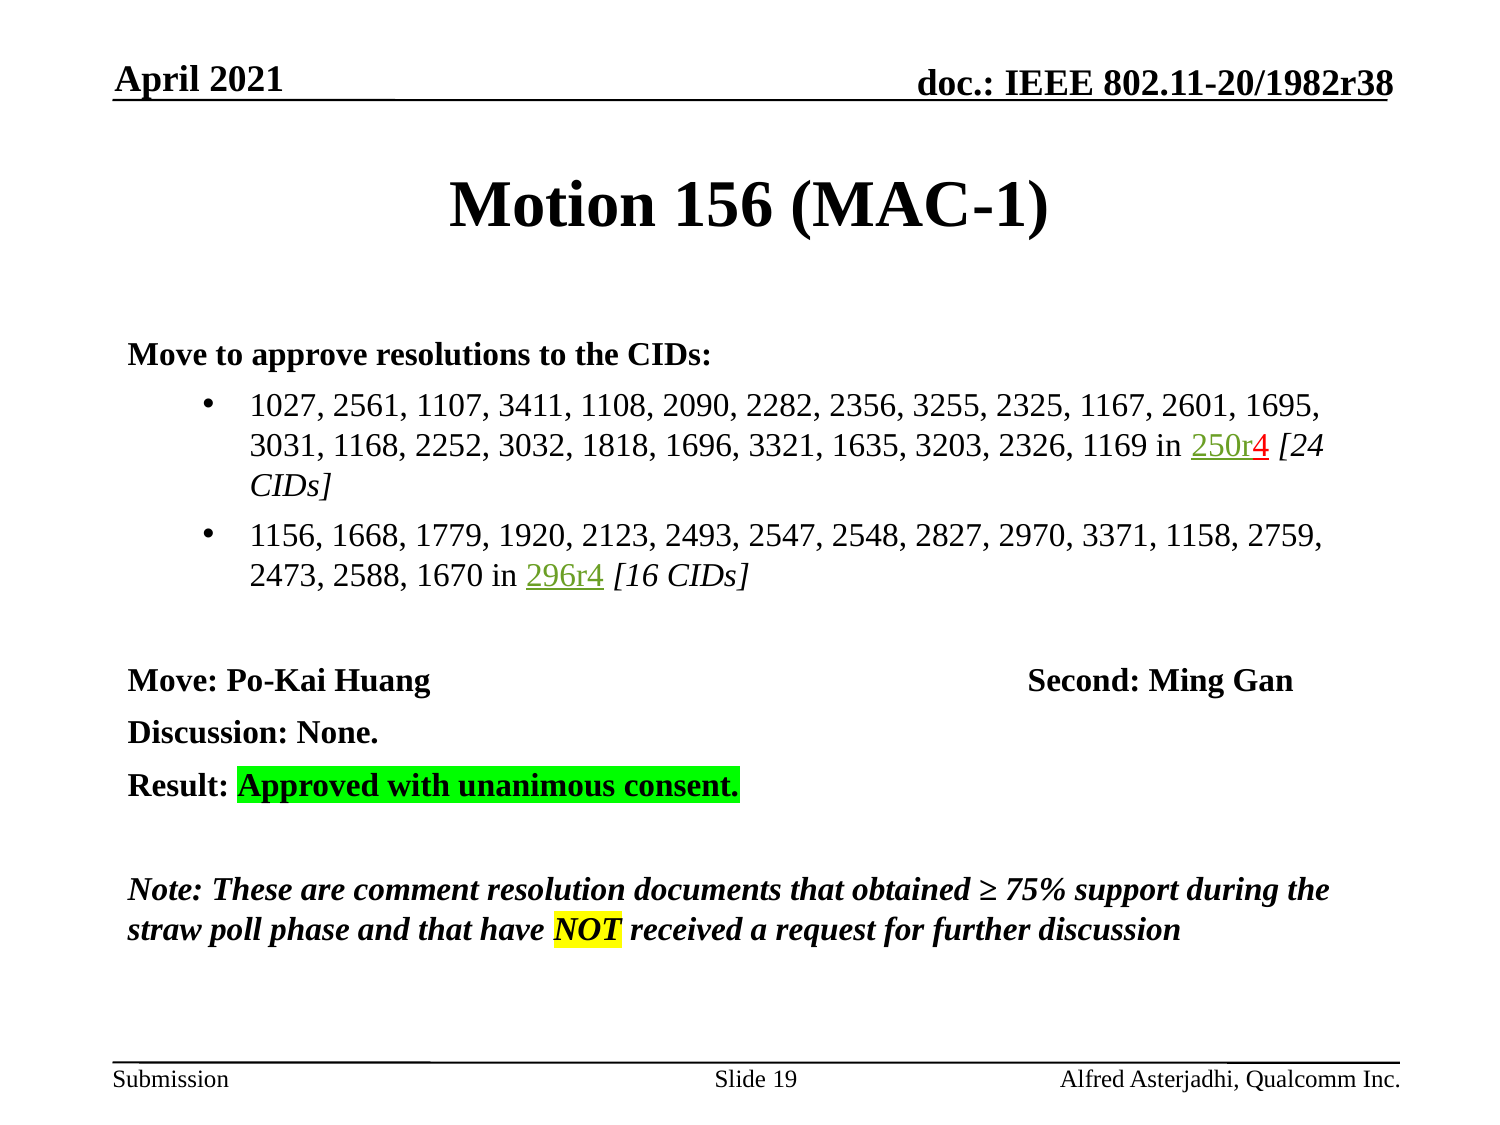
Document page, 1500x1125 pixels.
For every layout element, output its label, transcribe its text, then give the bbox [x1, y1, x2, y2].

title Motion 156 (MAC-1) [112, 112, 1388, 288]
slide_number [114, 54, 423, 100]
list Move to approve resolutions to the CIDs: 1027, 2561, 1107, 3411, 1108, 2090, 2282, 2356, 3255, 2325, 1167, 2601, 1695, 3031, 1168, 2252, 3032, 1818, 1696, 3321, 1635, 3203, 2326, 1169 in 250r4 [24 CIDs] 1156, 1668, 1779, 1920, 2123, 2493, 2547, 2548, 2827, 2970, 3371, 1158, 2759, 2473, 2588, 1670 in 296r4 [16 CIDs] Move: Po-Kai Huang Second: Ming Gan Discussion: None. Result: Approved with unanimous consent. Note: These are comment resolution documents that obtained ≥ 75% support during the straw poll phase and that have NOT received a request for further discussion [112, 324, 1388, 1000]
footer Alfred Asterjadhi, Qualcomm Inc. [878, 1061, 1402, 1093]
slide_number Slide 19 [712, 1061, 800, 1123]
